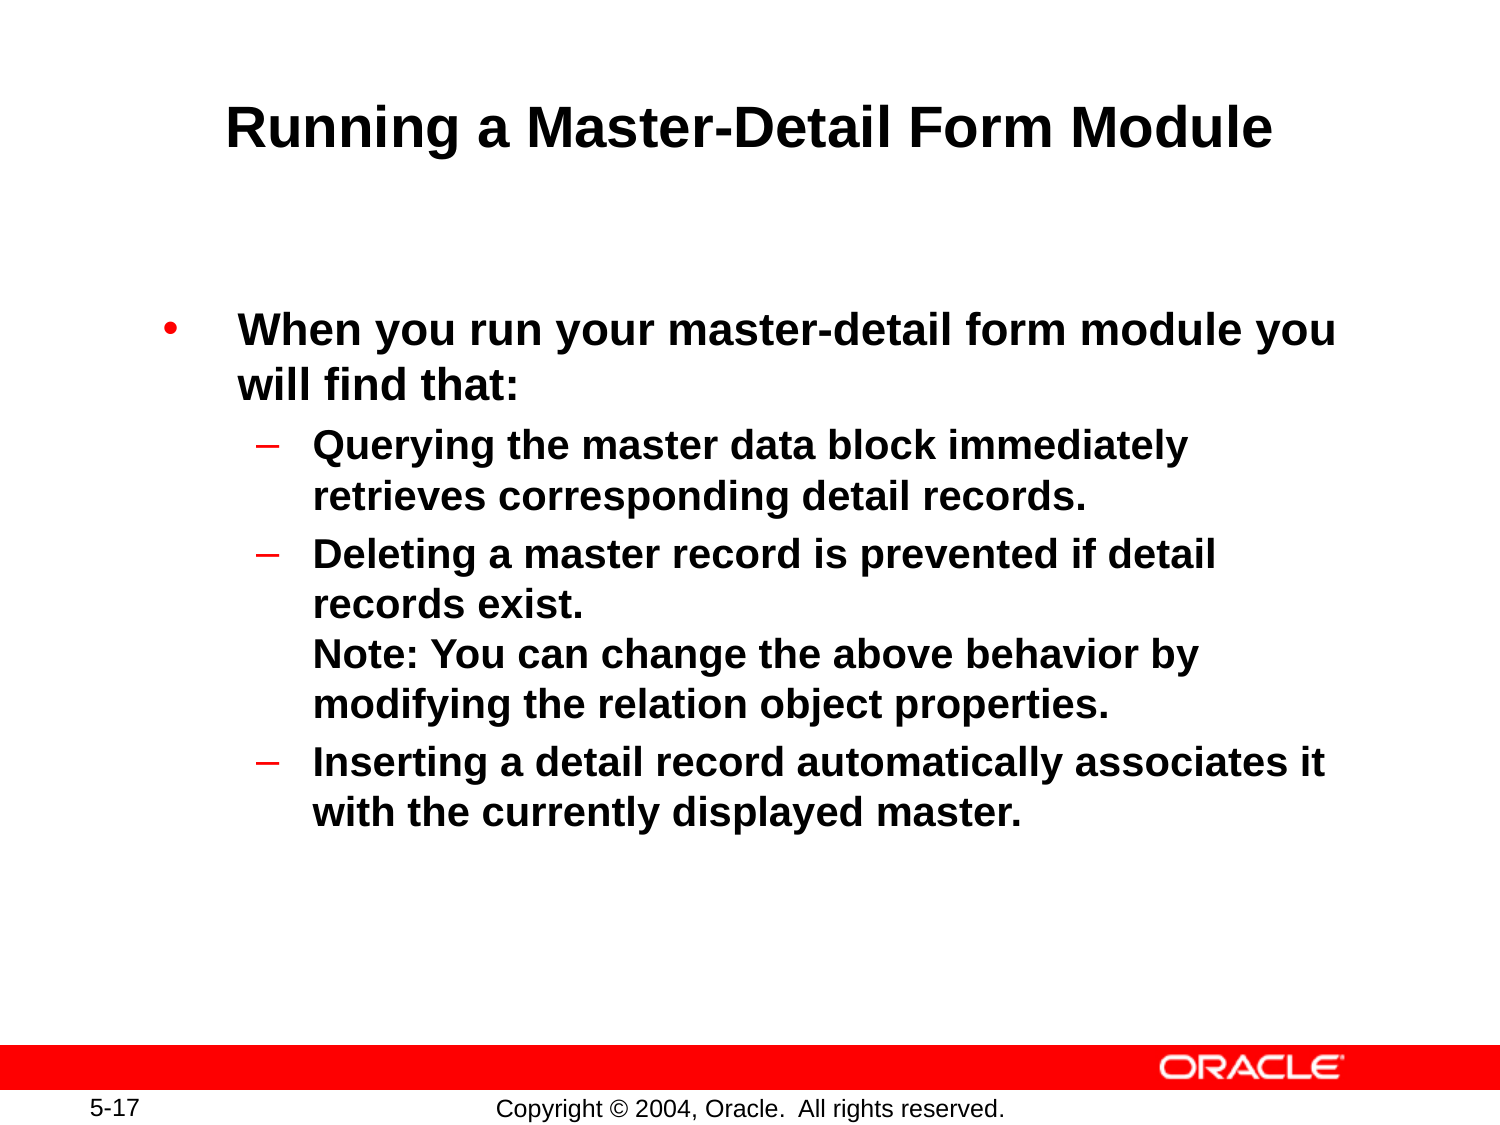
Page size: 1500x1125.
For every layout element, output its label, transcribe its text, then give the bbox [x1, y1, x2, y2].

title Running a Master-Detail Form Module [149, 87, 1351, 232]
list When you run your master-detail form module you will find that: Querying the master data block immediately retrieves corresponding detail records. Deleting a master record is prevented if detail records exist. Note: You can change the above behavior by modifying the relation object properties. Inserting a detail record automatically associates it with the currently displayed master. [141, 297, 1351, 915]
